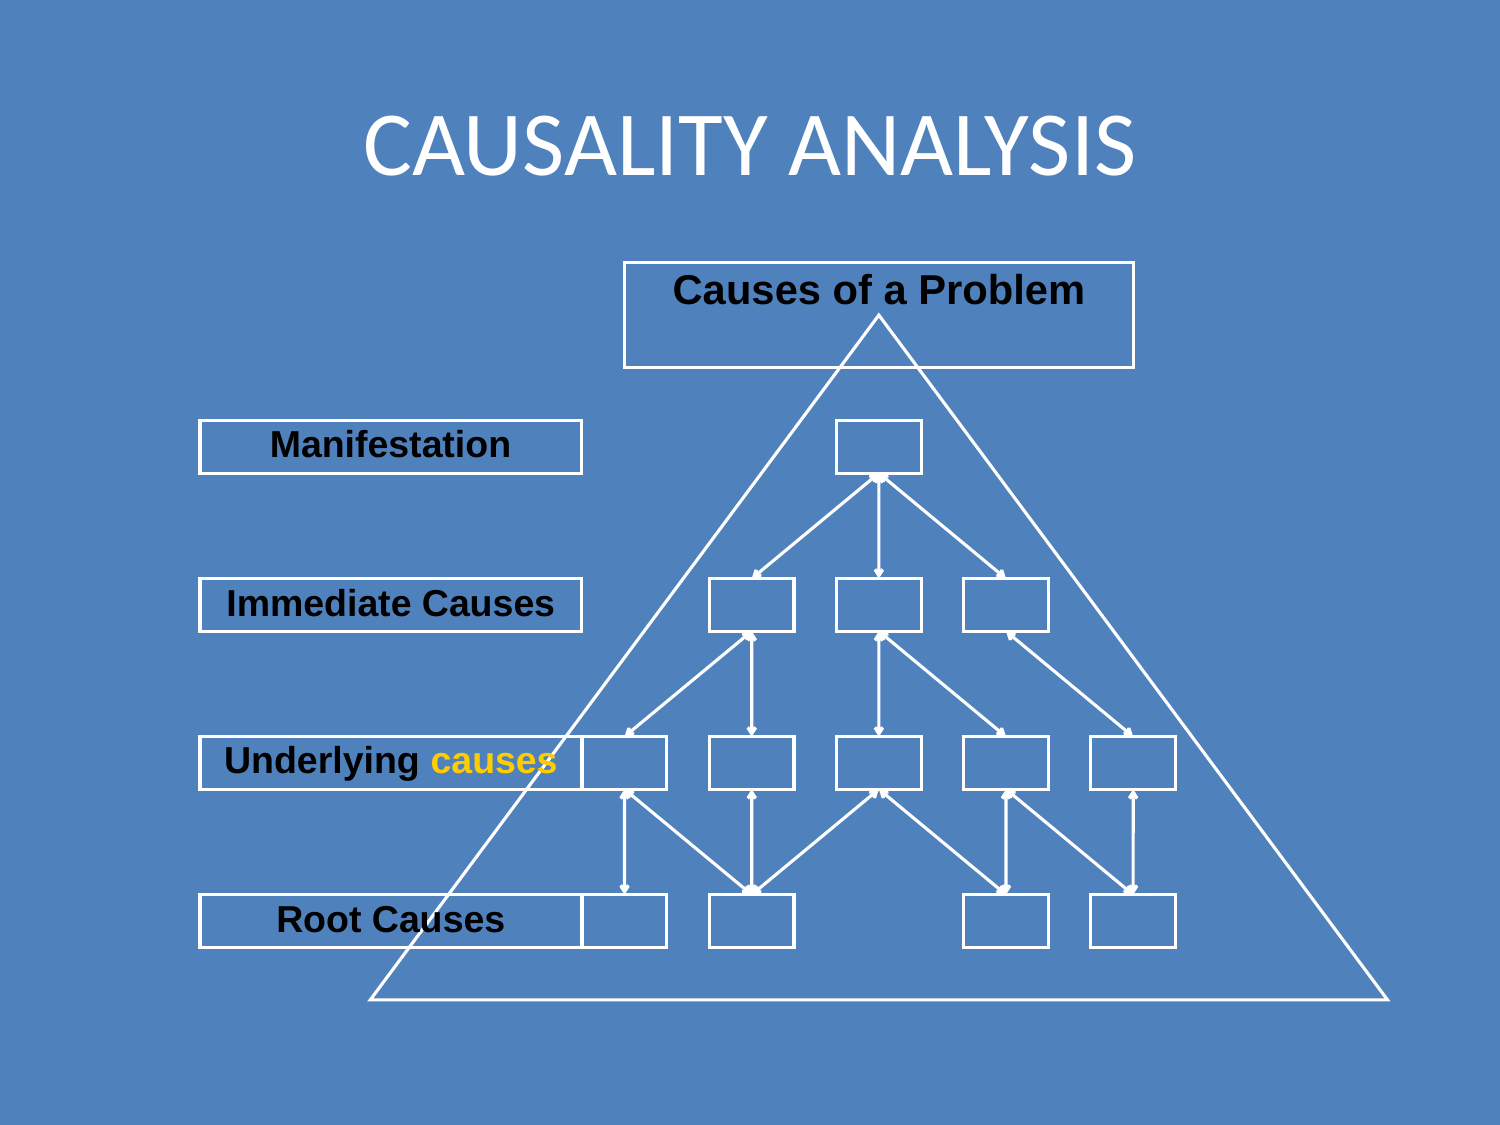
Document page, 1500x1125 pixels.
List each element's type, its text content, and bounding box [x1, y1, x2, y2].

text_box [199, 262, 1388, 1001]
title CAUSALITY ANALYSIS [74, 44, 1426, 233]
